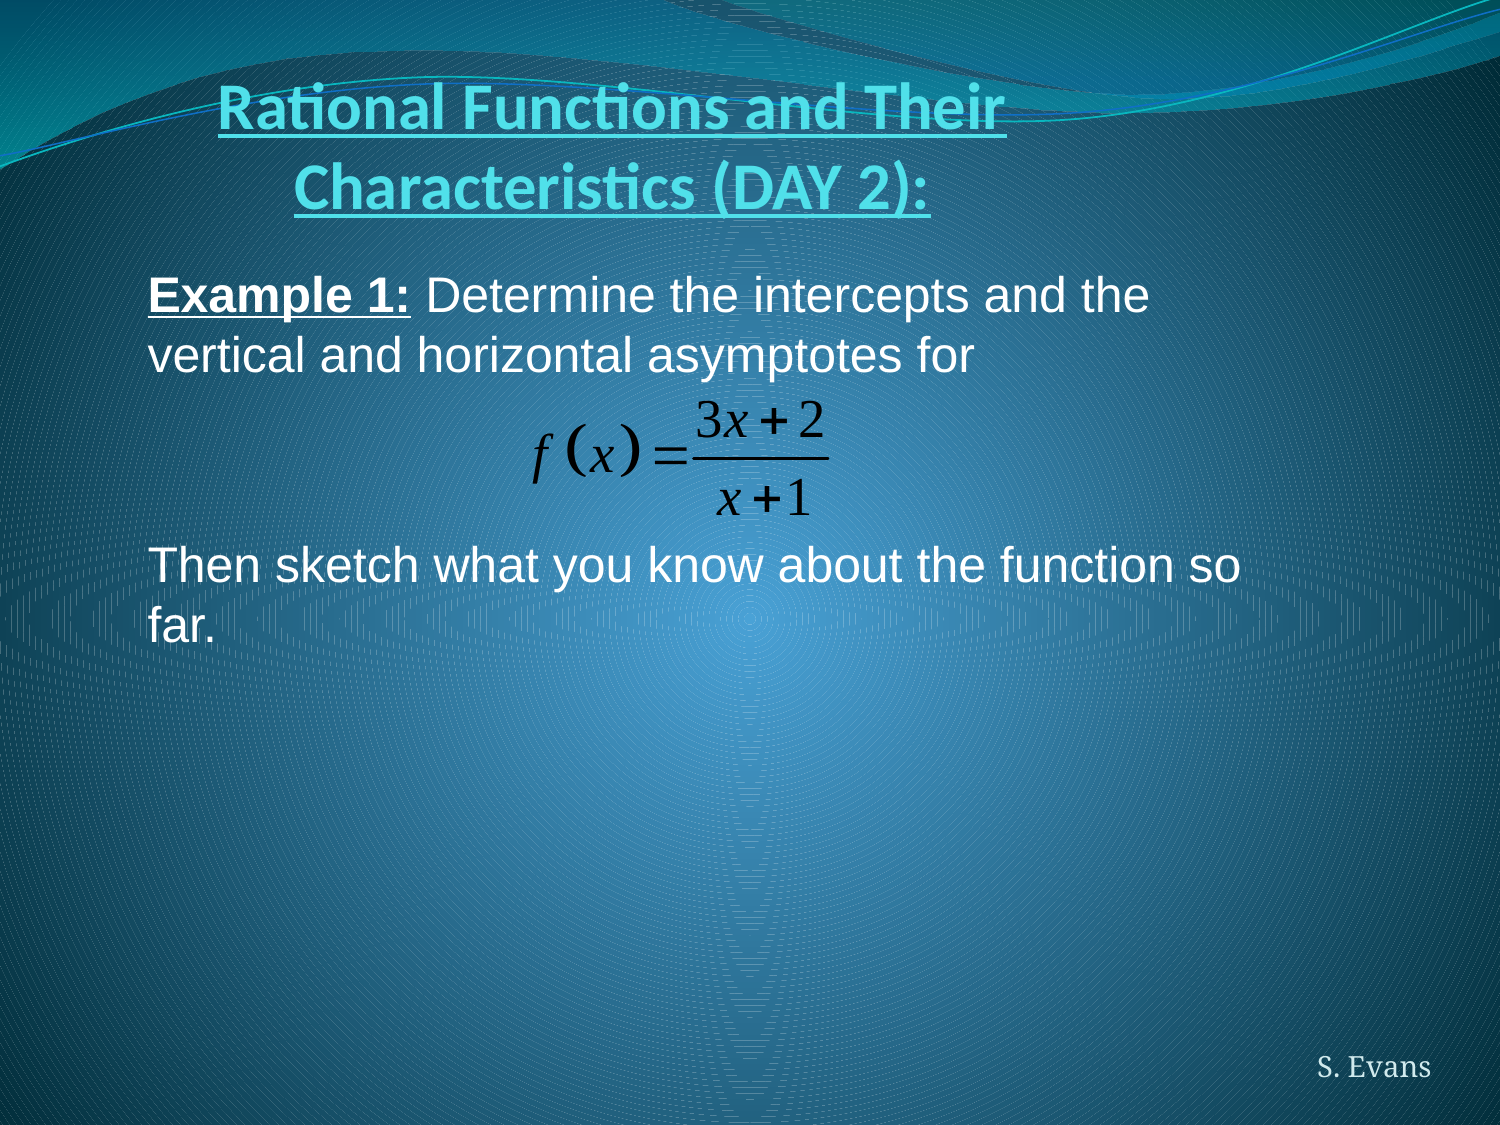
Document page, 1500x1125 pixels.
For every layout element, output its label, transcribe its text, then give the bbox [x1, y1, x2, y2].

footer S. Evans [506, 386, 844, 539]
title Rational Functions and Their Characteristics (DAY 2): [123, 149, 1105, 303]
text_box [513, 385, 839, 528]
subtitle Example 1: Determine the intercepts and the vertical and horizontal asymptotes for Then sketch what you know about the function so far. [147, 255, 1264, 1059]
footer S. Evans [1316, 1023, 1465, 1084]
